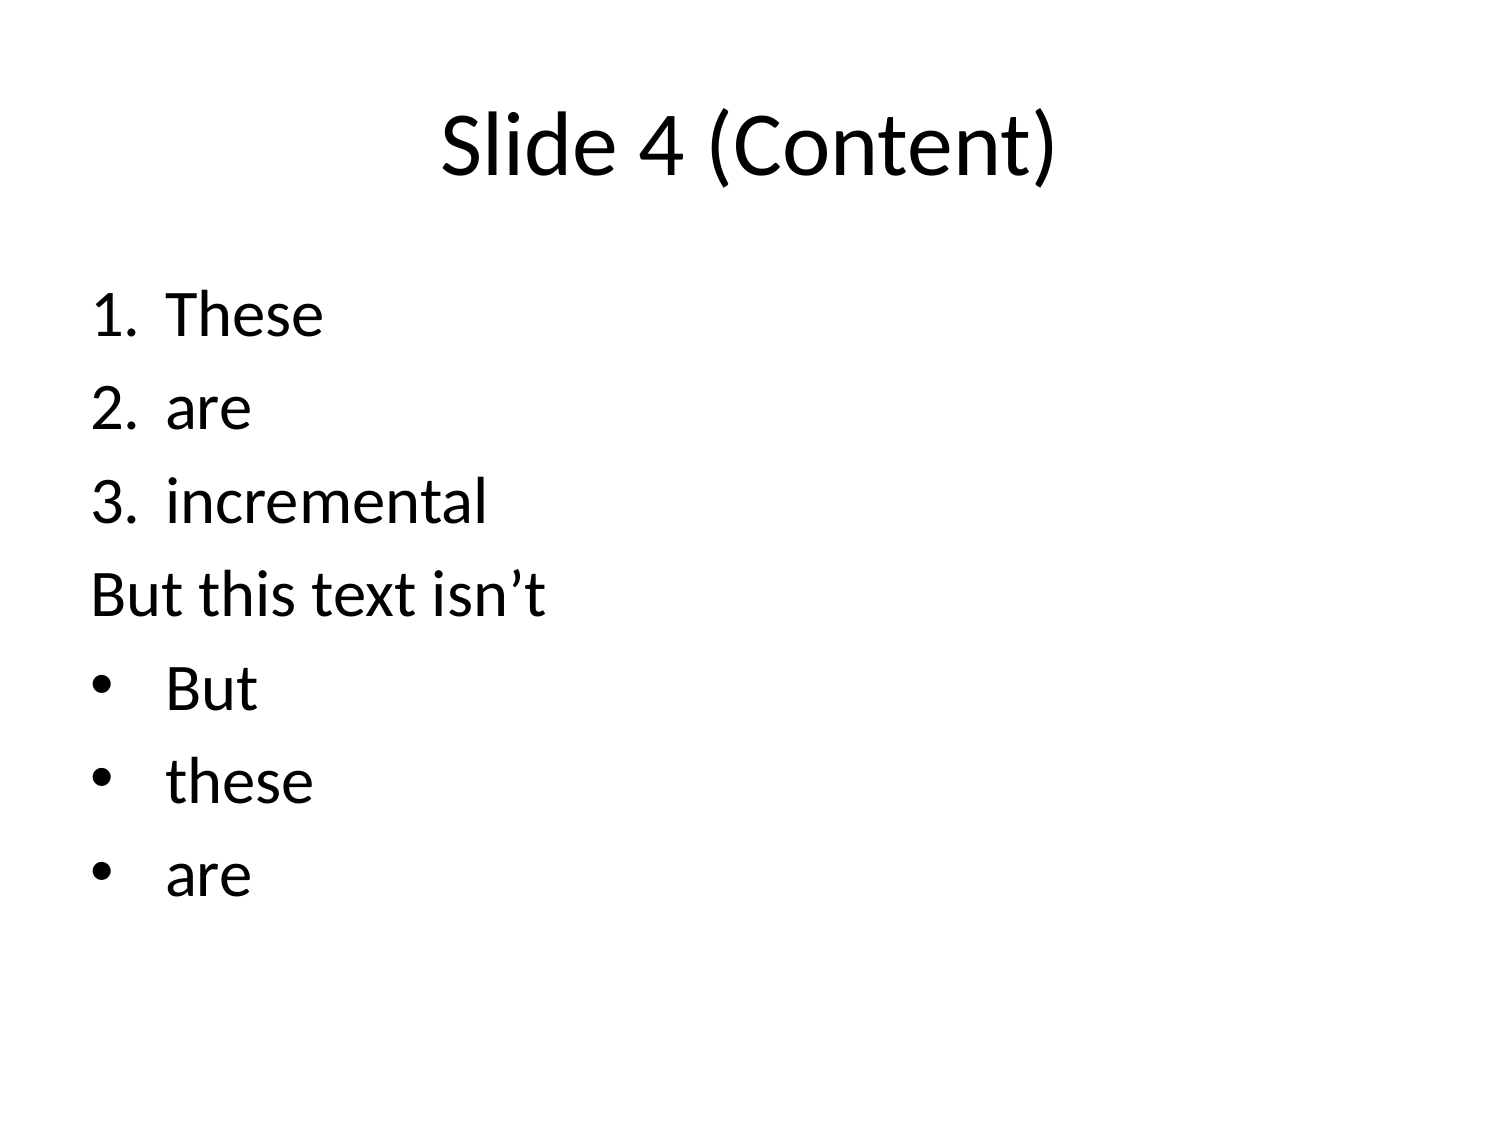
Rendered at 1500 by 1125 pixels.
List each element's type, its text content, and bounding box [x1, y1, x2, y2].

title Slide 4 (Content) [75, 45, 1425, 233]
list These are incremental But this text isn’t But these are [75, 262, 1425, 1005]
